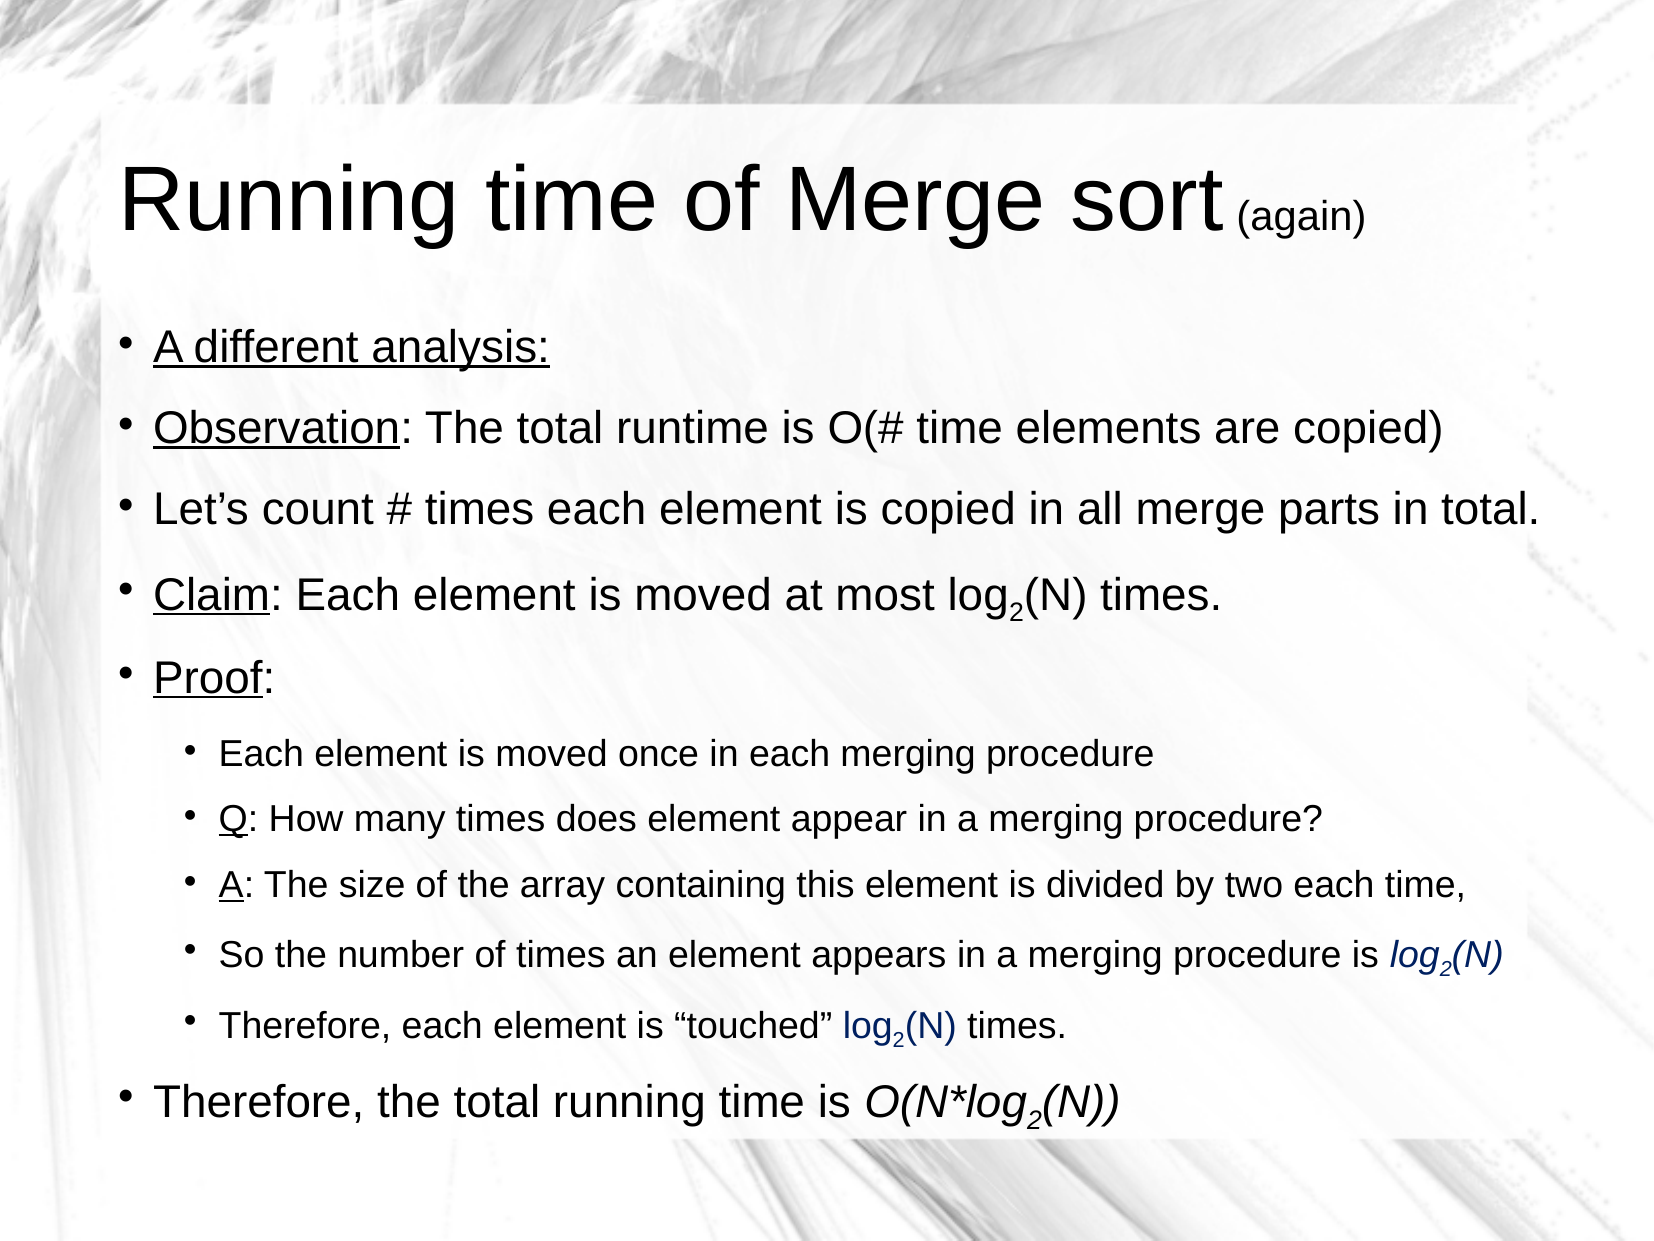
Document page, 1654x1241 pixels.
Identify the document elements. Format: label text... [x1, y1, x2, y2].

picture [0, 0, 1654, 1241]
list A different analysis: Observation: The total runtime is O(# time elements are copied) Let’s count # times each element is copied in all merge parts in total. Claim: Each element is moved at most log2(N) times. Proof: Each element is moved once in each merging procedure Q: How many times does element appear in a merging procedure? A: The size of the array containing this element is divided by two each time, So the number of times an element appears in a merging procedure is log2(N) Therefore, each element is “touched” log2(N) times. Therefore, the total running time is O(N*log2(N)) [118, 319, 1571, 1109]
title Running time of Merge sort (again) [118, 112, 1506, 281]
